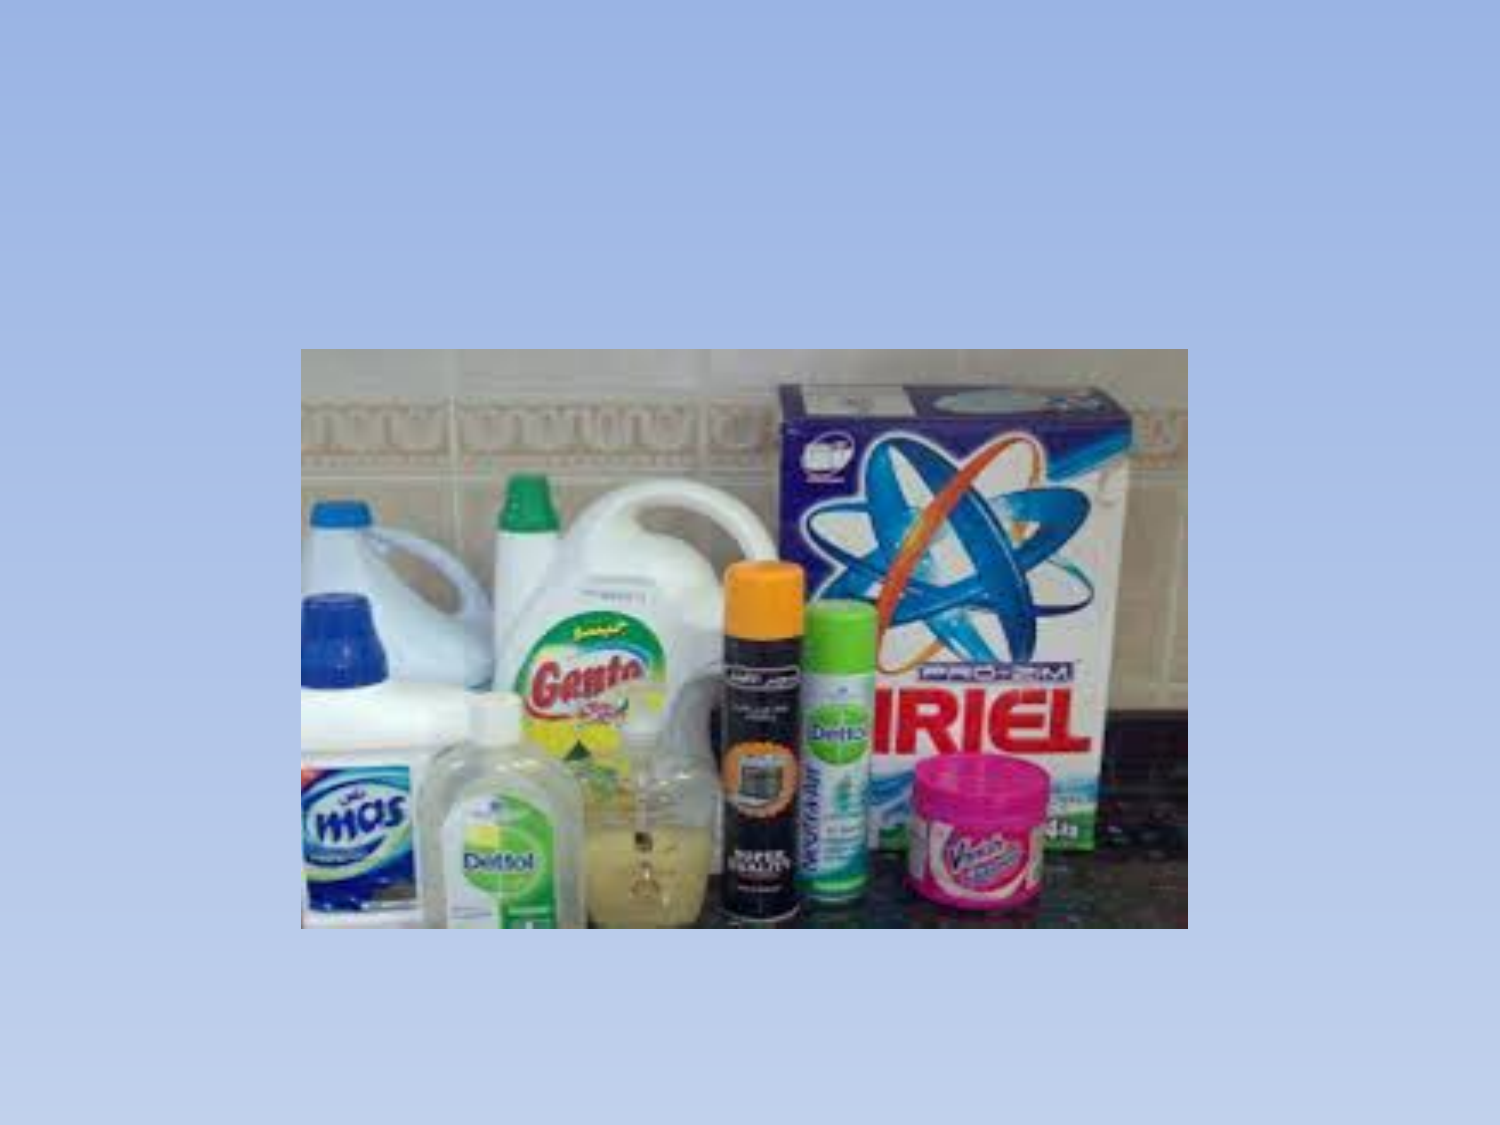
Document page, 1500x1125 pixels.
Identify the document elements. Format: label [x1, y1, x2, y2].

list [300, 349, 1188, 929]
